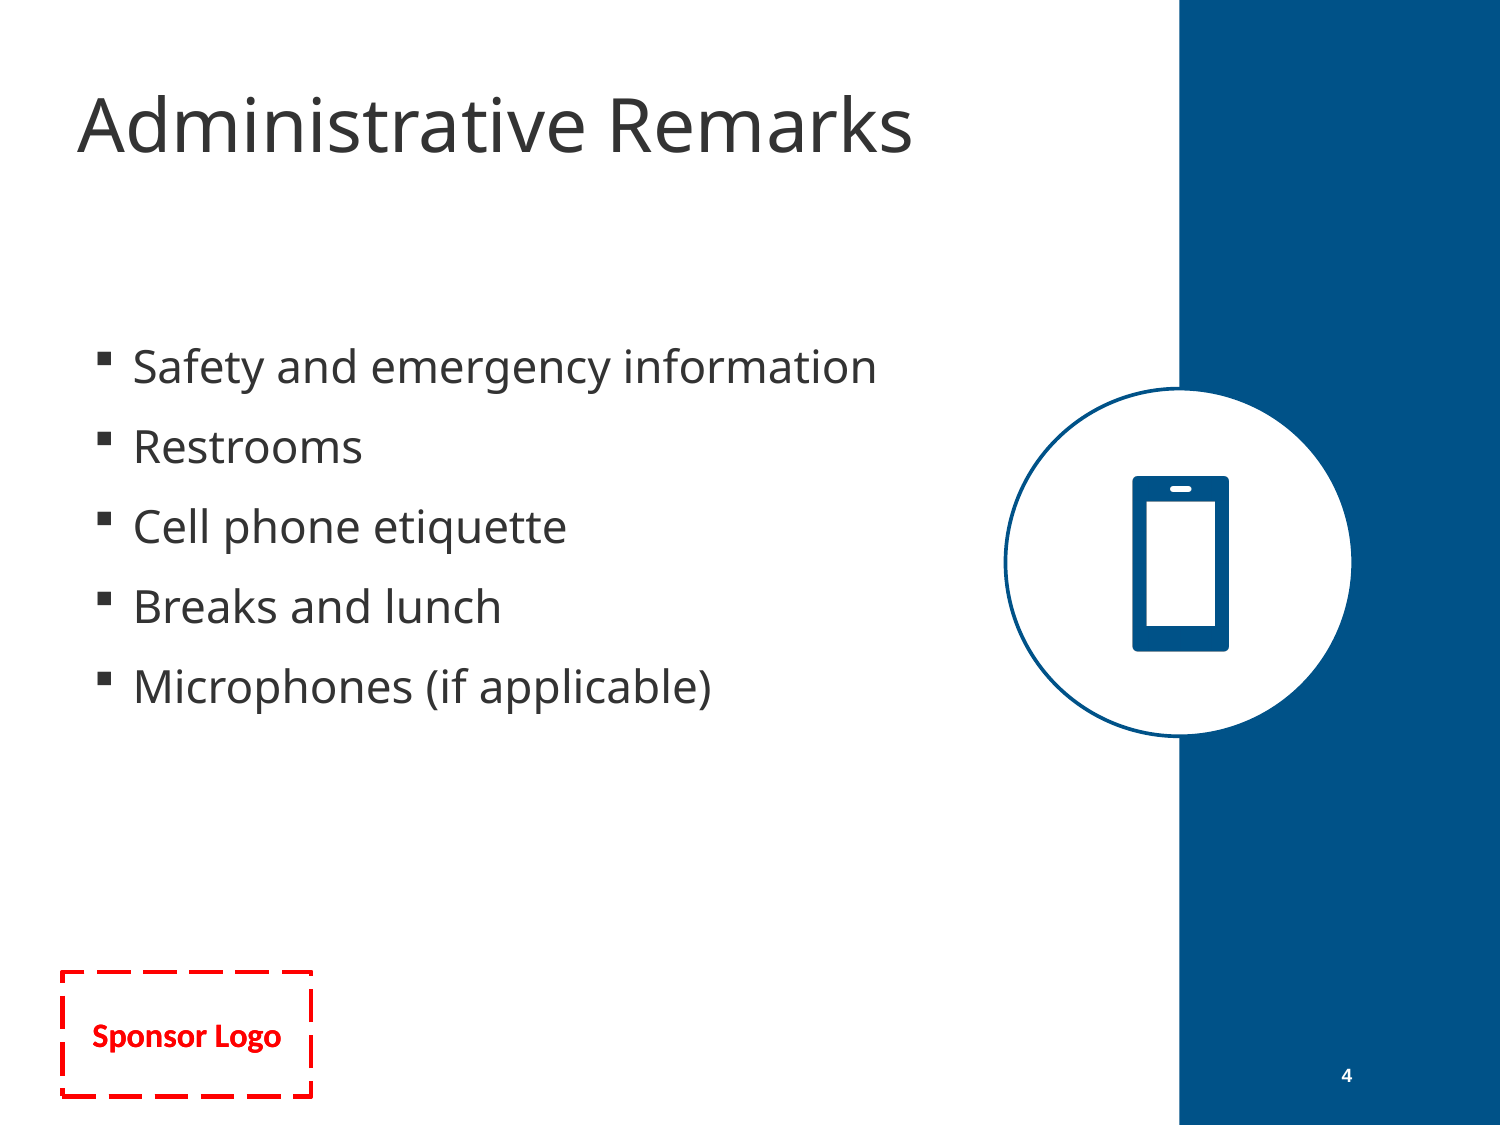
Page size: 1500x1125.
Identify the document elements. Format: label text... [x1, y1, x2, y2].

text_box [1177, 0, 1500, 1125]
slide_number 4 [1242, 1052, 1368, 1098]
picture [1086, 469, 1275, 658]
list Safety and emergency information Restrooms Cell phone etiquette Breaks and lunch Microphones (if applicable) [79, 224, 1002, 825]
text_box [1003, 386, 1356, 739]
title Administrative Remarks [62, 72, 1045, 173]
